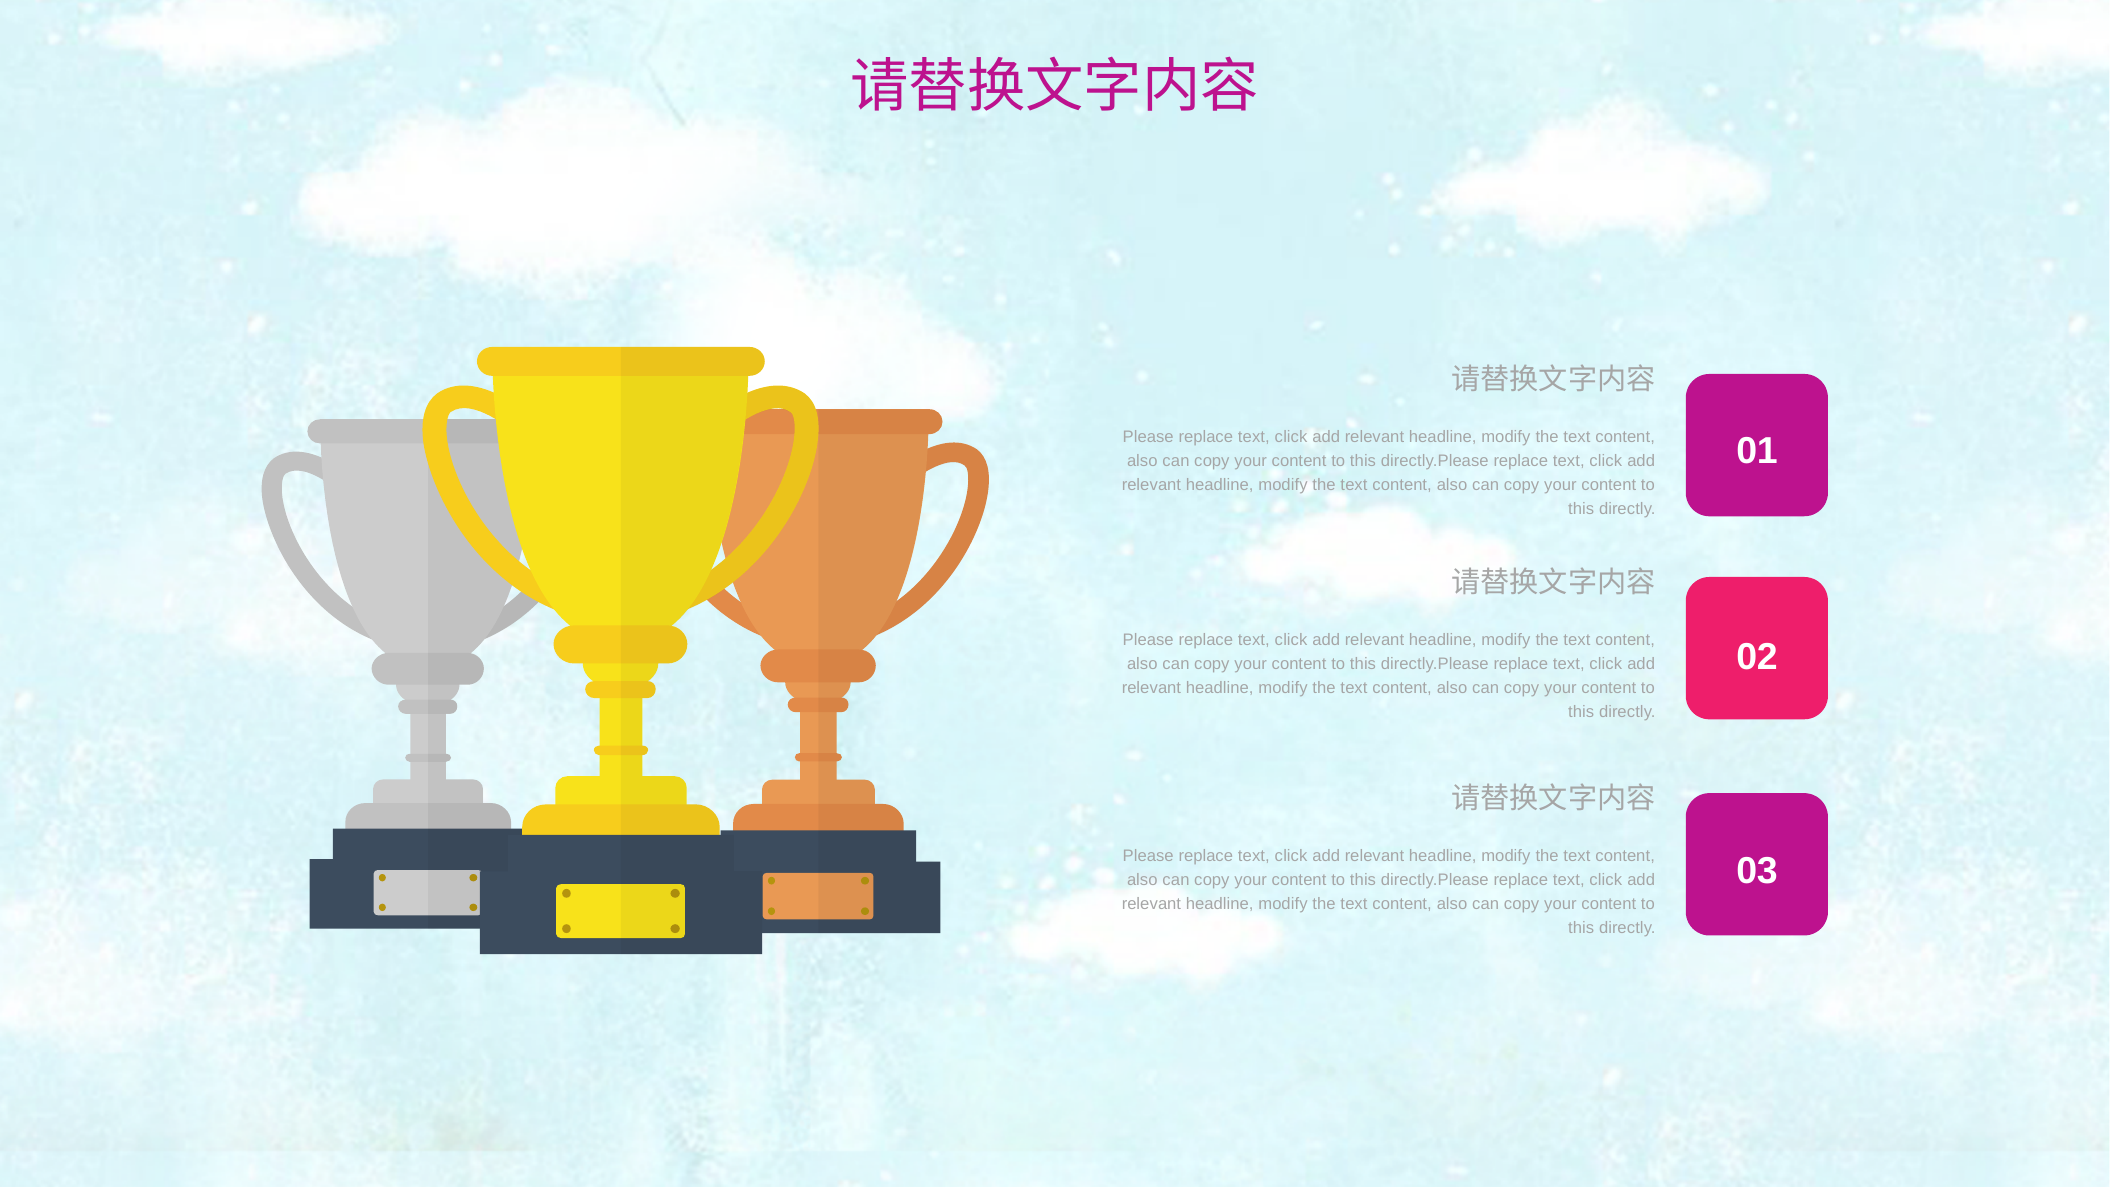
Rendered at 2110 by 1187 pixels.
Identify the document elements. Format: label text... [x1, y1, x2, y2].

text_box [1684, 575, 1830, 721]
text_box [1684, 792, 1830, 937]
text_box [821, 409, 991, 934]
text_box Please replace text, click add relevant headline, modify the text content, also can copy your content to this directly.Please replace text, click add relevant headline, modify the text content, also can copy your content to this directly. [1101, 841, 1656, 938]
text_box 03 [1713, 819, 1800, 910]
text_box 01 [1713, 399, 1800, 490]
text_box 请替换文字内容 [795, 26, 1314, 125]
text_box Please replace text, click add relevant headline, modify the text content, also can copy your content to this directly.Please replace text, click add relevant headline, modify the text content, also can copy your content to this directly. [1101, 625, 1656, 721]
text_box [420, 346, 821, 955]
text_box 请替换文字内容 [1437, 779, 1656, 815]
text_box 02 [1713, 604, 1800, 695]
text_box 请替换文字内容 [1437, 563, 1656, 599]
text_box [259, 419, 420, 929]
text_box Please replace text, click add relevant headline, modify the text content, also can copy your content to this directly.Please replace text, click add relevant headline, modify the text content, also can copy your content to this directly. [1101, 422, 1656, 518]
text_box [1684, 372, 1830, 518]
text_box 请替换文字内容 [1437, 360, 1656, 396]
picture [0, 0, 2110, 1187]
